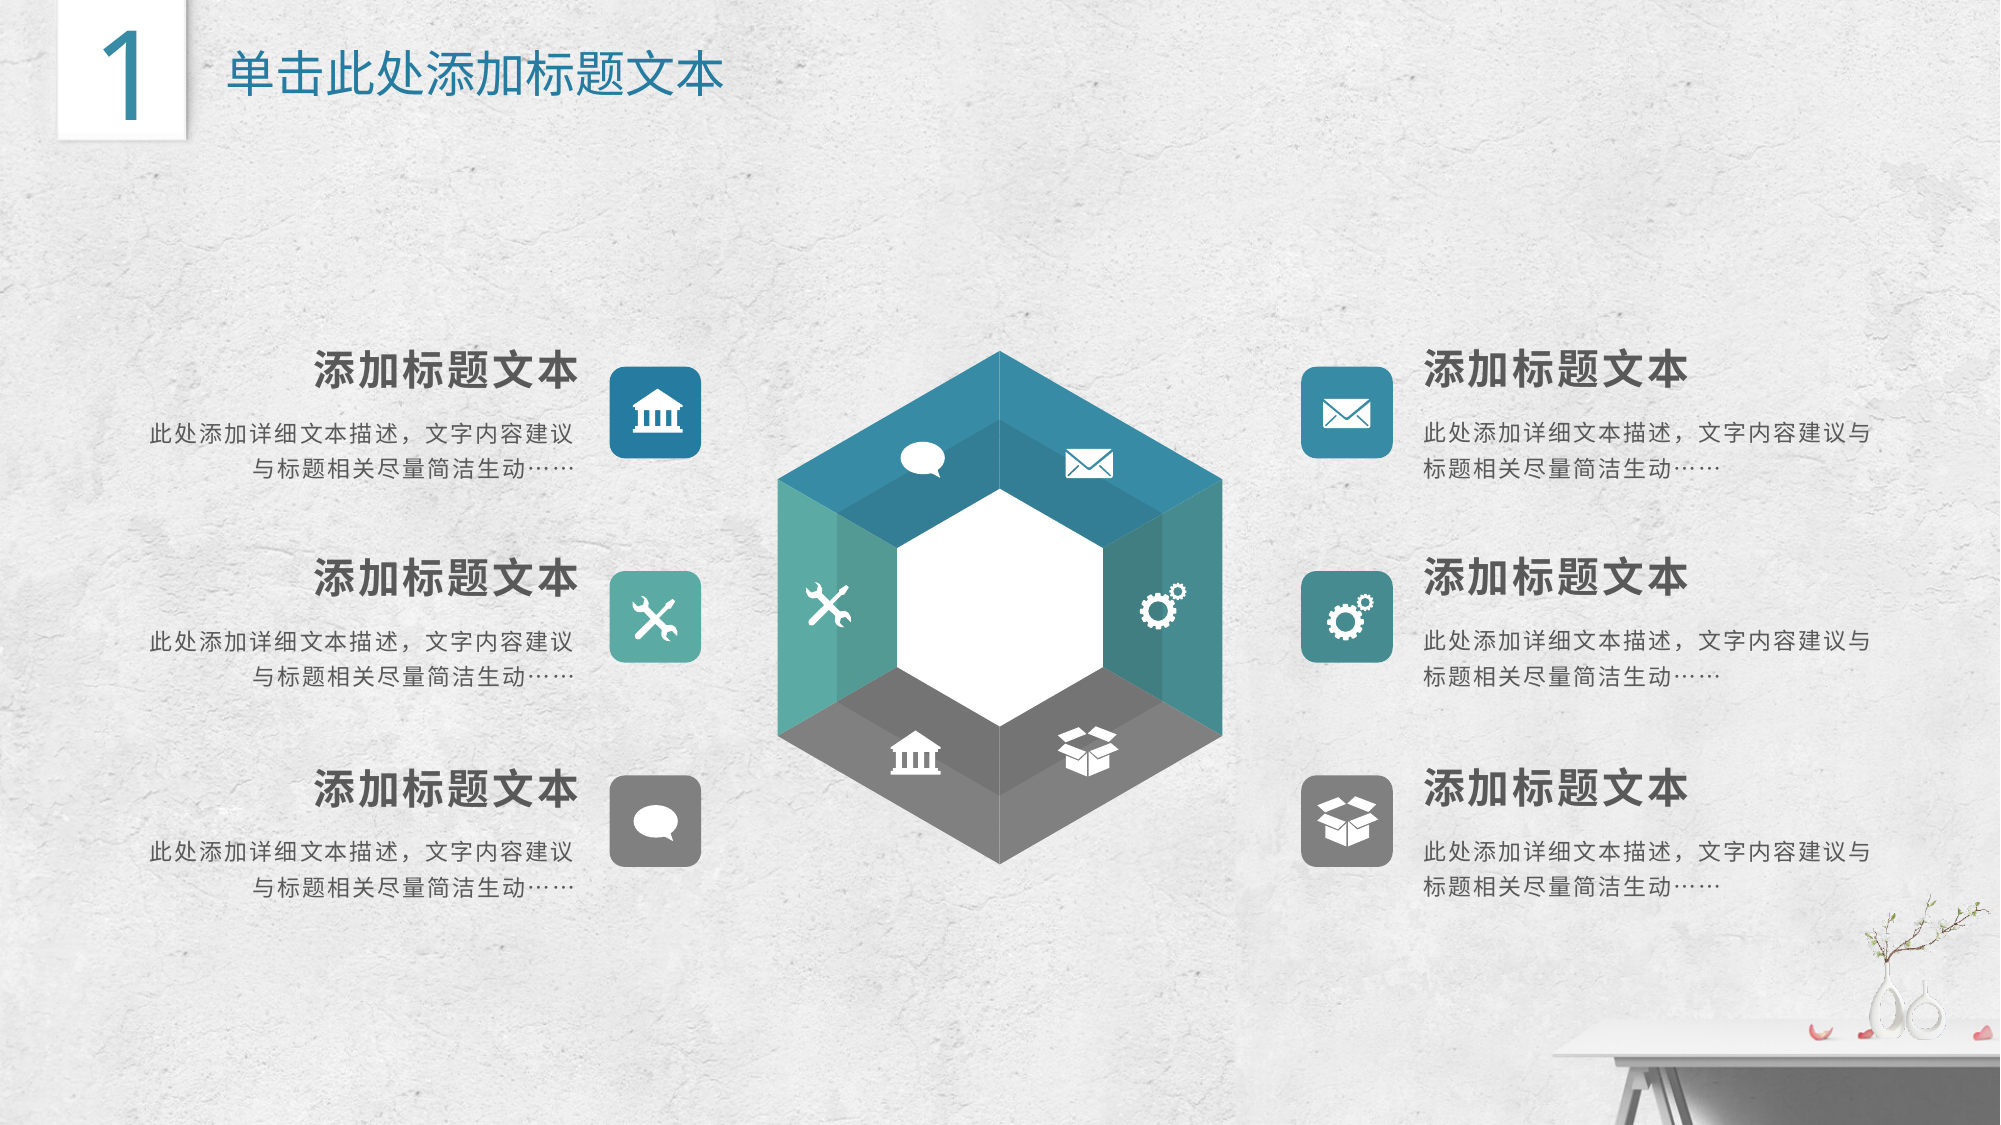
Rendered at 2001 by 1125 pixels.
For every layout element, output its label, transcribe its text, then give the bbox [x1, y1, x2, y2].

text_box 单击此处添加标题文本 [210, 35, 924, 110]
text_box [132, 336, 595, 492]
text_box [1323, 398, 1371, 429]
text_box [632, 388, 683, 433]
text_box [1408, 543, 1907, 699]
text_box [1317, 796, 1379, 847]
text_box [1408, 335, 1907, 491]
text_box [1300, 774, 1394, 868]
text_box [132, 544, 595, 700]
text_box [633, 805, 678, 842]
text_box [1300, 365, 1394, 460]
text_box [632, 596, 678, 642]
text_box [608, 365, 703, 460]
picture [0, 0, 2000, 1125]
text_box [608, 569, 703, 664]
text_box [1408, 754, 1907, 910]
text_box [777, 350, 1223, 865]
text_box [1327, 593, 1374, 641]
text_box [608, 774, 703, 868]
text_box 1 [77, 0, 179, 153]
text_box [132, 755, 595, 910]
text_box [1300, 569, 1394, 664]
